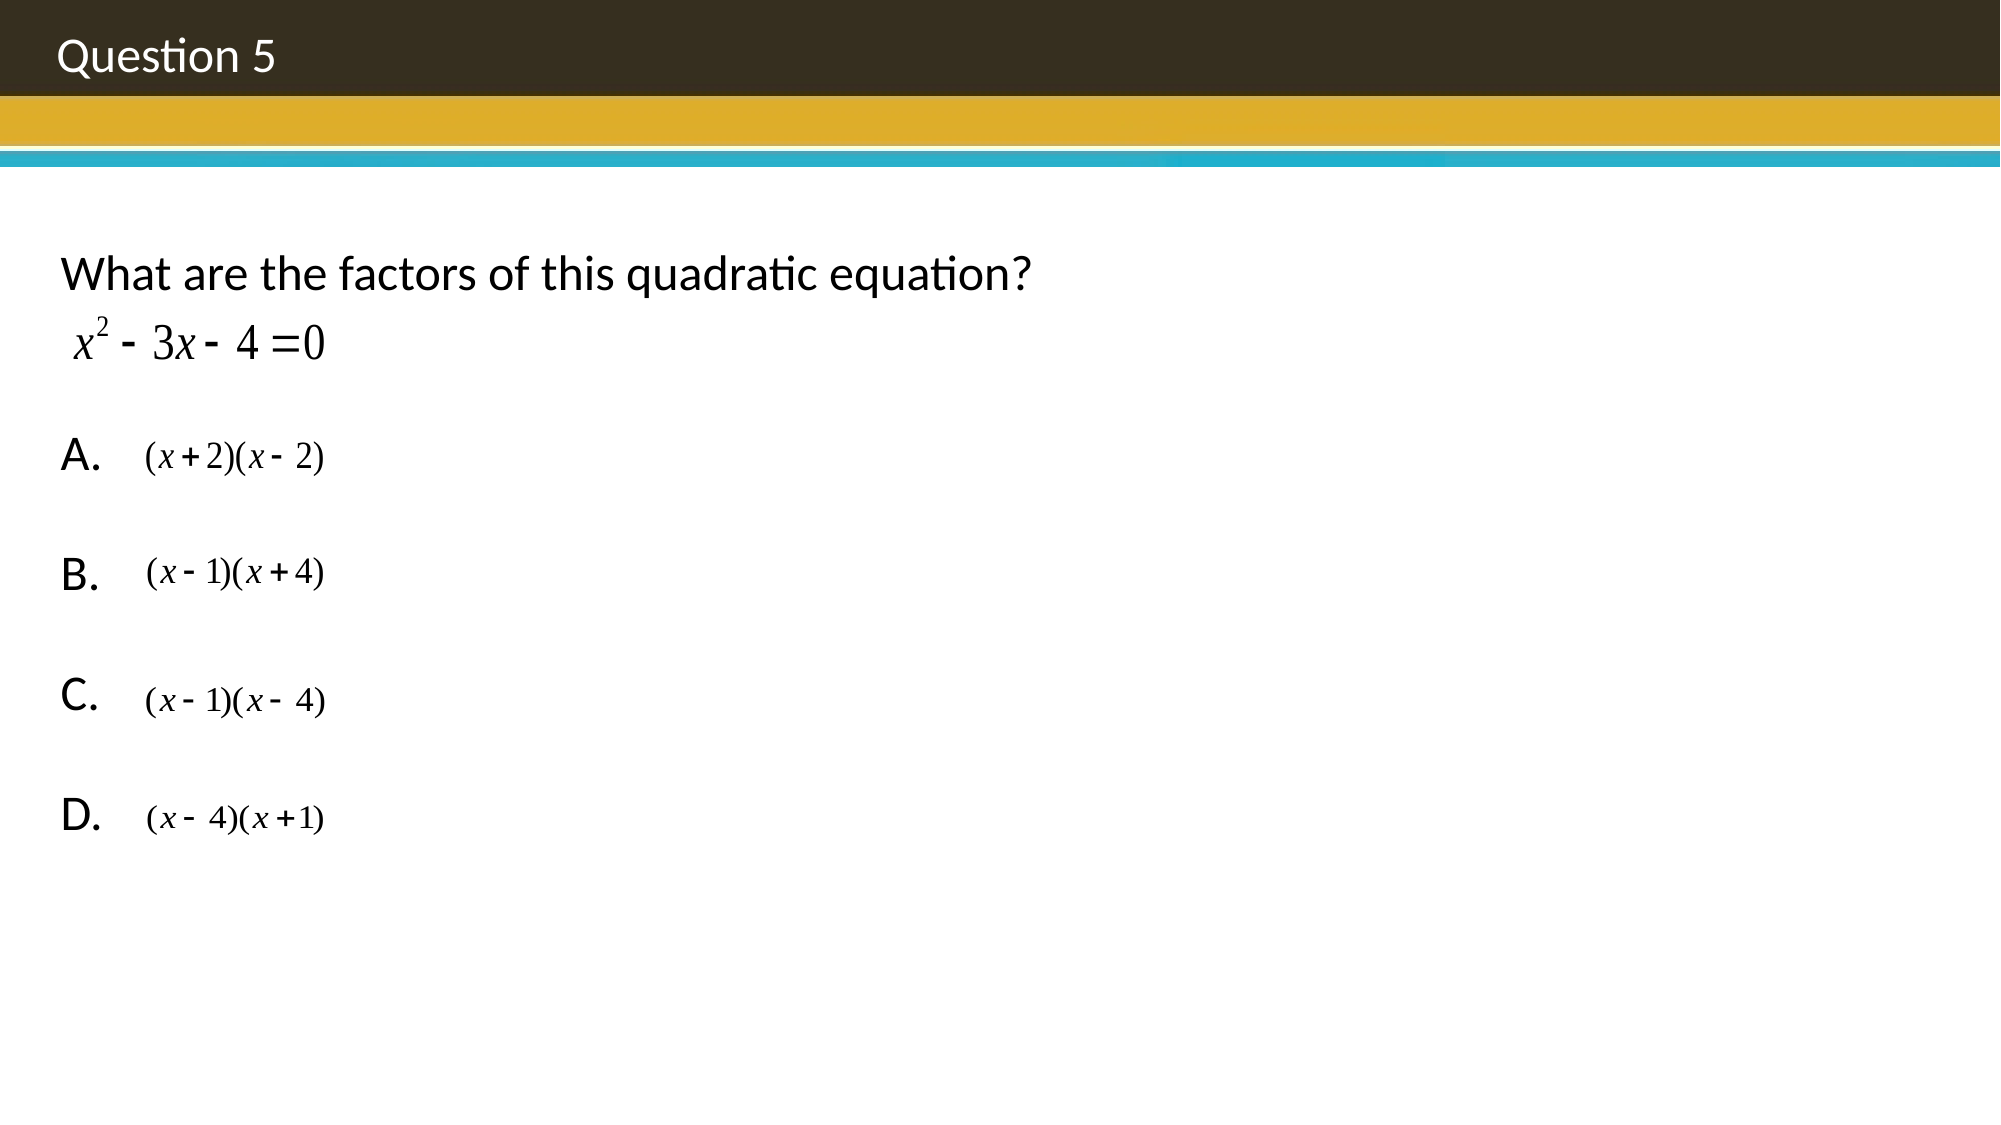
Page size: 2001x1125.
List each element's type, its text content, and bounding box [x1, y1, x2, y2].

picture [141, 549, 333, 600]
text_box Question 5 [41, 14, 293, 90]
picture [141, 797, 333, 842]
picture [65, 303, 332, 373]
picture [139, 433, 332, 485]
picture [139, 679, 332, 726]
picture [0, 0, 2000, 167]
text_box What are the factors of this quadratic equation? A. B. C. D. [45, 233, 1945, 1125]
